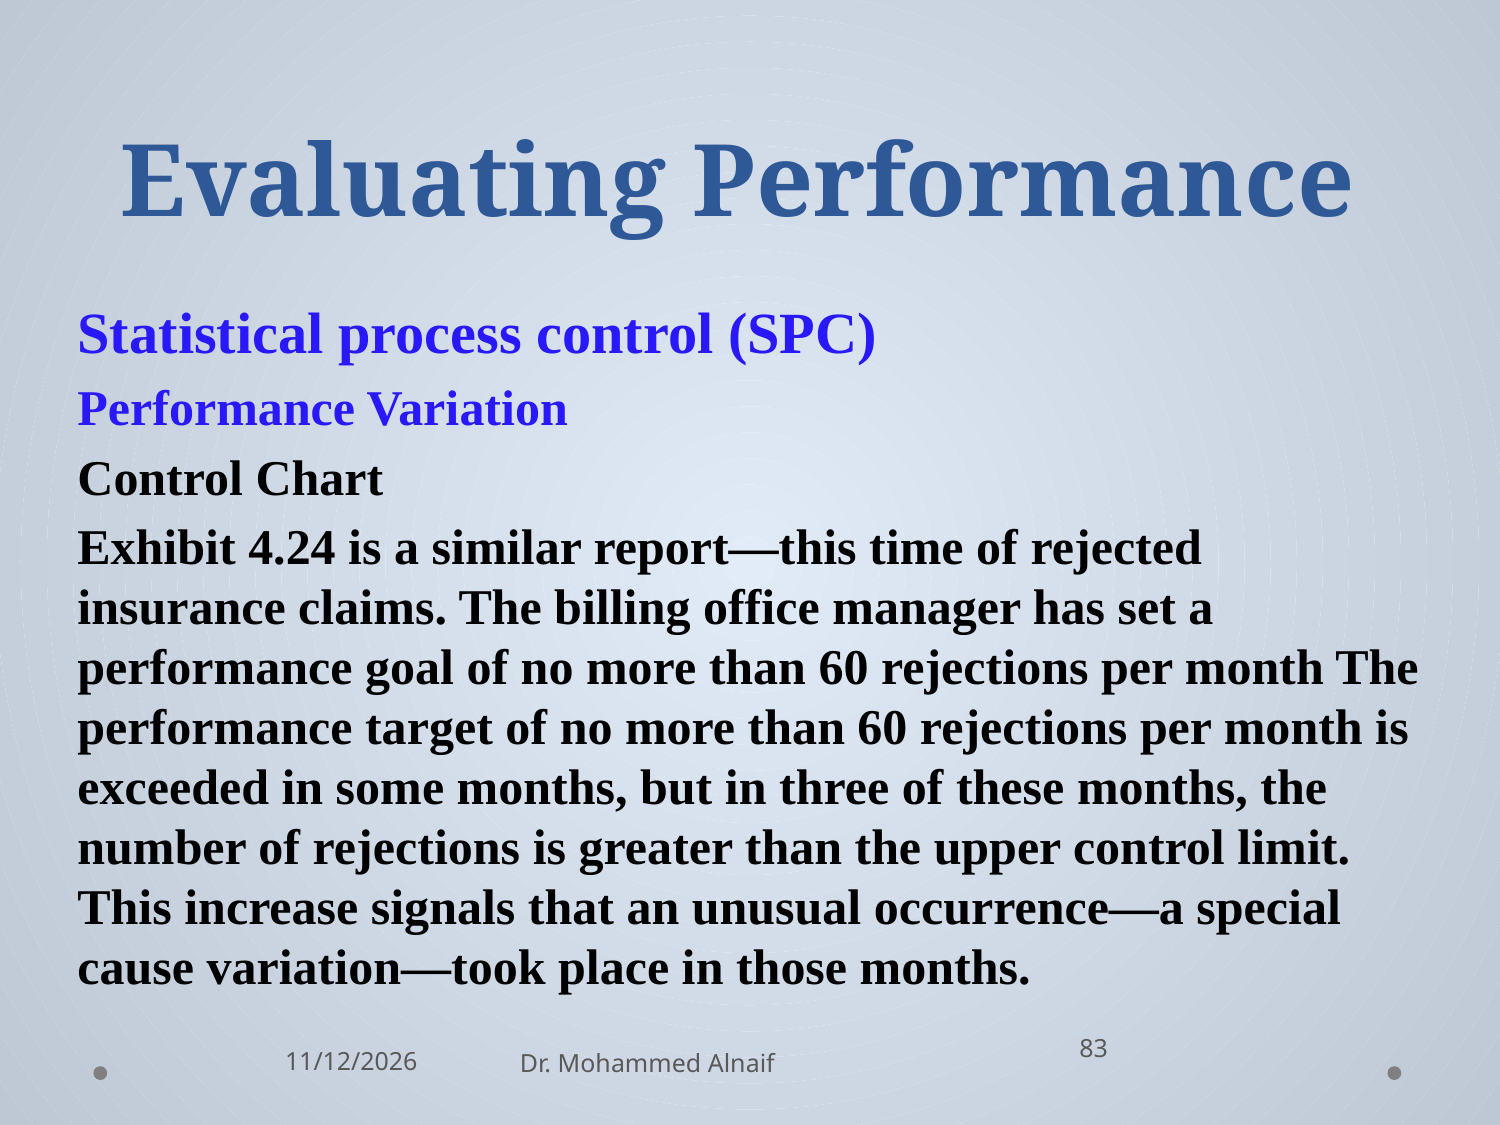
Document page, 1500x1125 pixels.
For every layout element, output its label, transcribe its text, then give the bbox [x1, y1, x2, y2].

subtitle Statistical process control (SPC) Performance Variation Control Chart Exhibit 4.24 is a similar report—this time of rejected insurance claims. The billing office manager has set a performance goal of no more than 60 rejections per month The performance target of no more than 60 rejections per month is exceeded in some months, but in three of these months, the number of rejections is greater than the upper control limit. This increase signals that an unusual occurrence—a special cause variation—took place in those months. [62, 287, 1438, 1013]
title Evaluating Performance [100, 78, 1376, 244]
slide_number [75, 1025, 425, 1100]
footer Dr. Mohammed Alnaif [512, 1025, 988, 1100]
slide_number 83 [1074, 1012, 1425, 1088]
